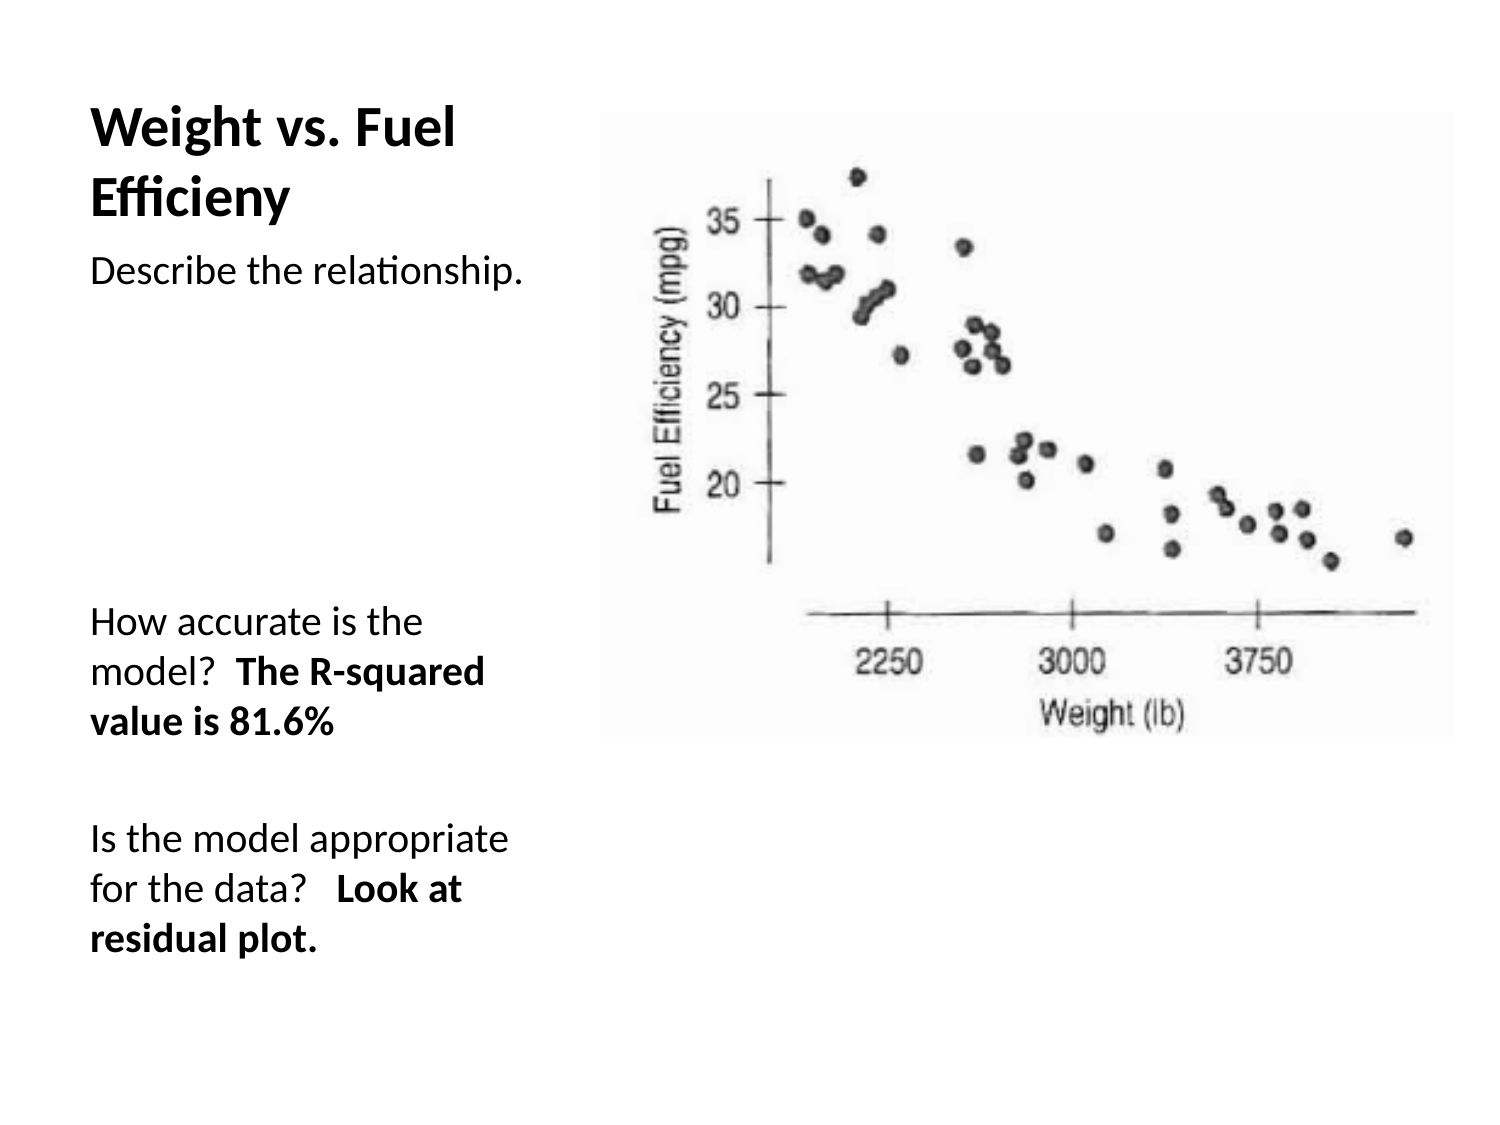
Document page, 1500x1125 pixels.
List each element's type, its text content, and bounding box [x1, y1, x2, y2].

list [599, 112, 1454, 738]
title Weight vs. Fuel Efficieny [75, 44, 569, 235]
list Describe the relationship. How accurate is the model? The R-squared value is 81.6% Is the model appropriate for the data? Look at residual plot. [75, 235, 569, 1005]
